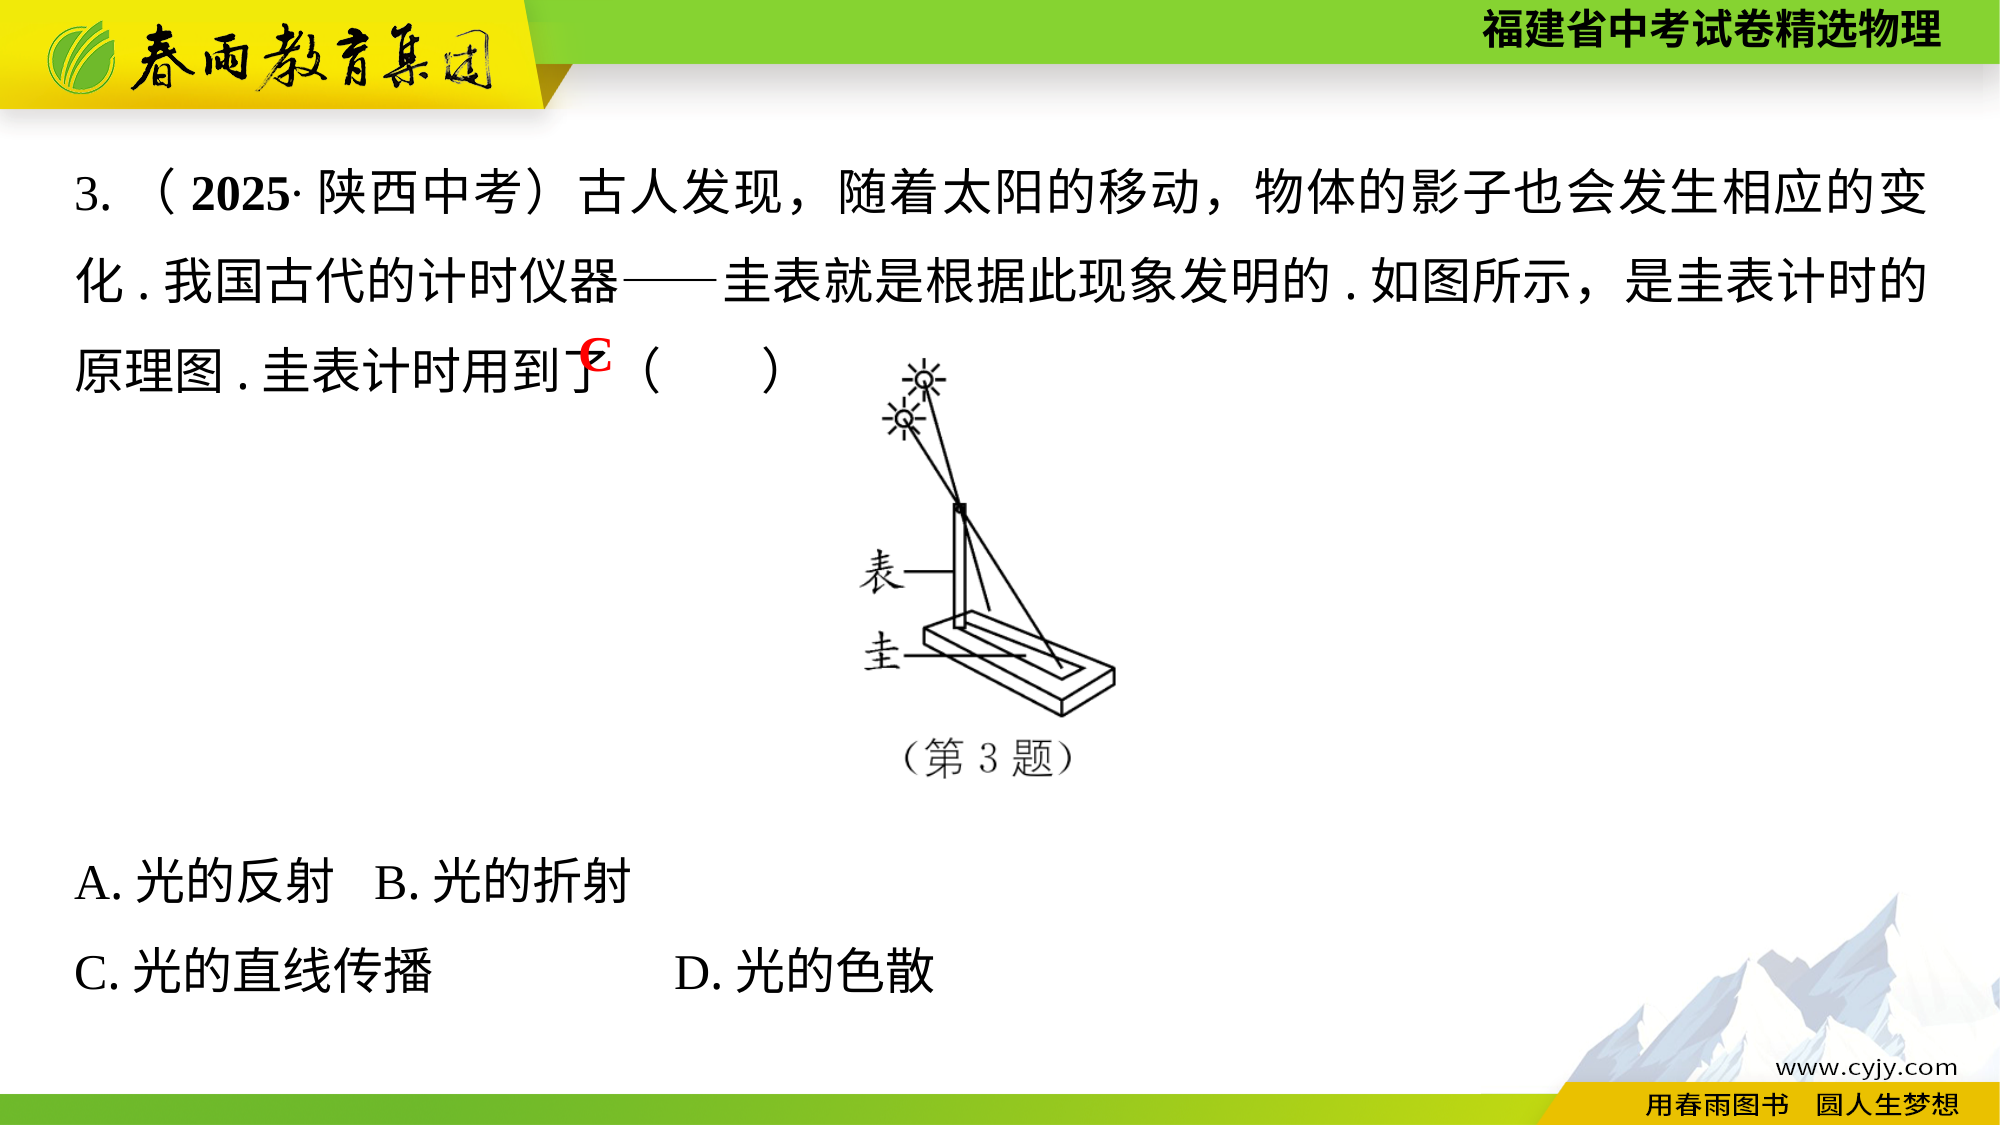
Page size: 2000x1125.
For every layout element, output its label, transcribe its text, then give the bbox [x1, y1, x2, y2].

text_box C [563, 314, 629, 390]
picture [0, 0, 2000, 1125]
list 3.（2025∙陕西中考）古人发现，随着太阳的移动，物体的影子也会发生相应的变化.我国古代的计时仪器——圭表就是根据此现象发明的.如图所示，是圭表计时的原理图.圭表计时用到了（ ）. A.光的反射 B.光的折射 C.光的直线传播 D.光的色散 [59, 122, 1944, 1016]
